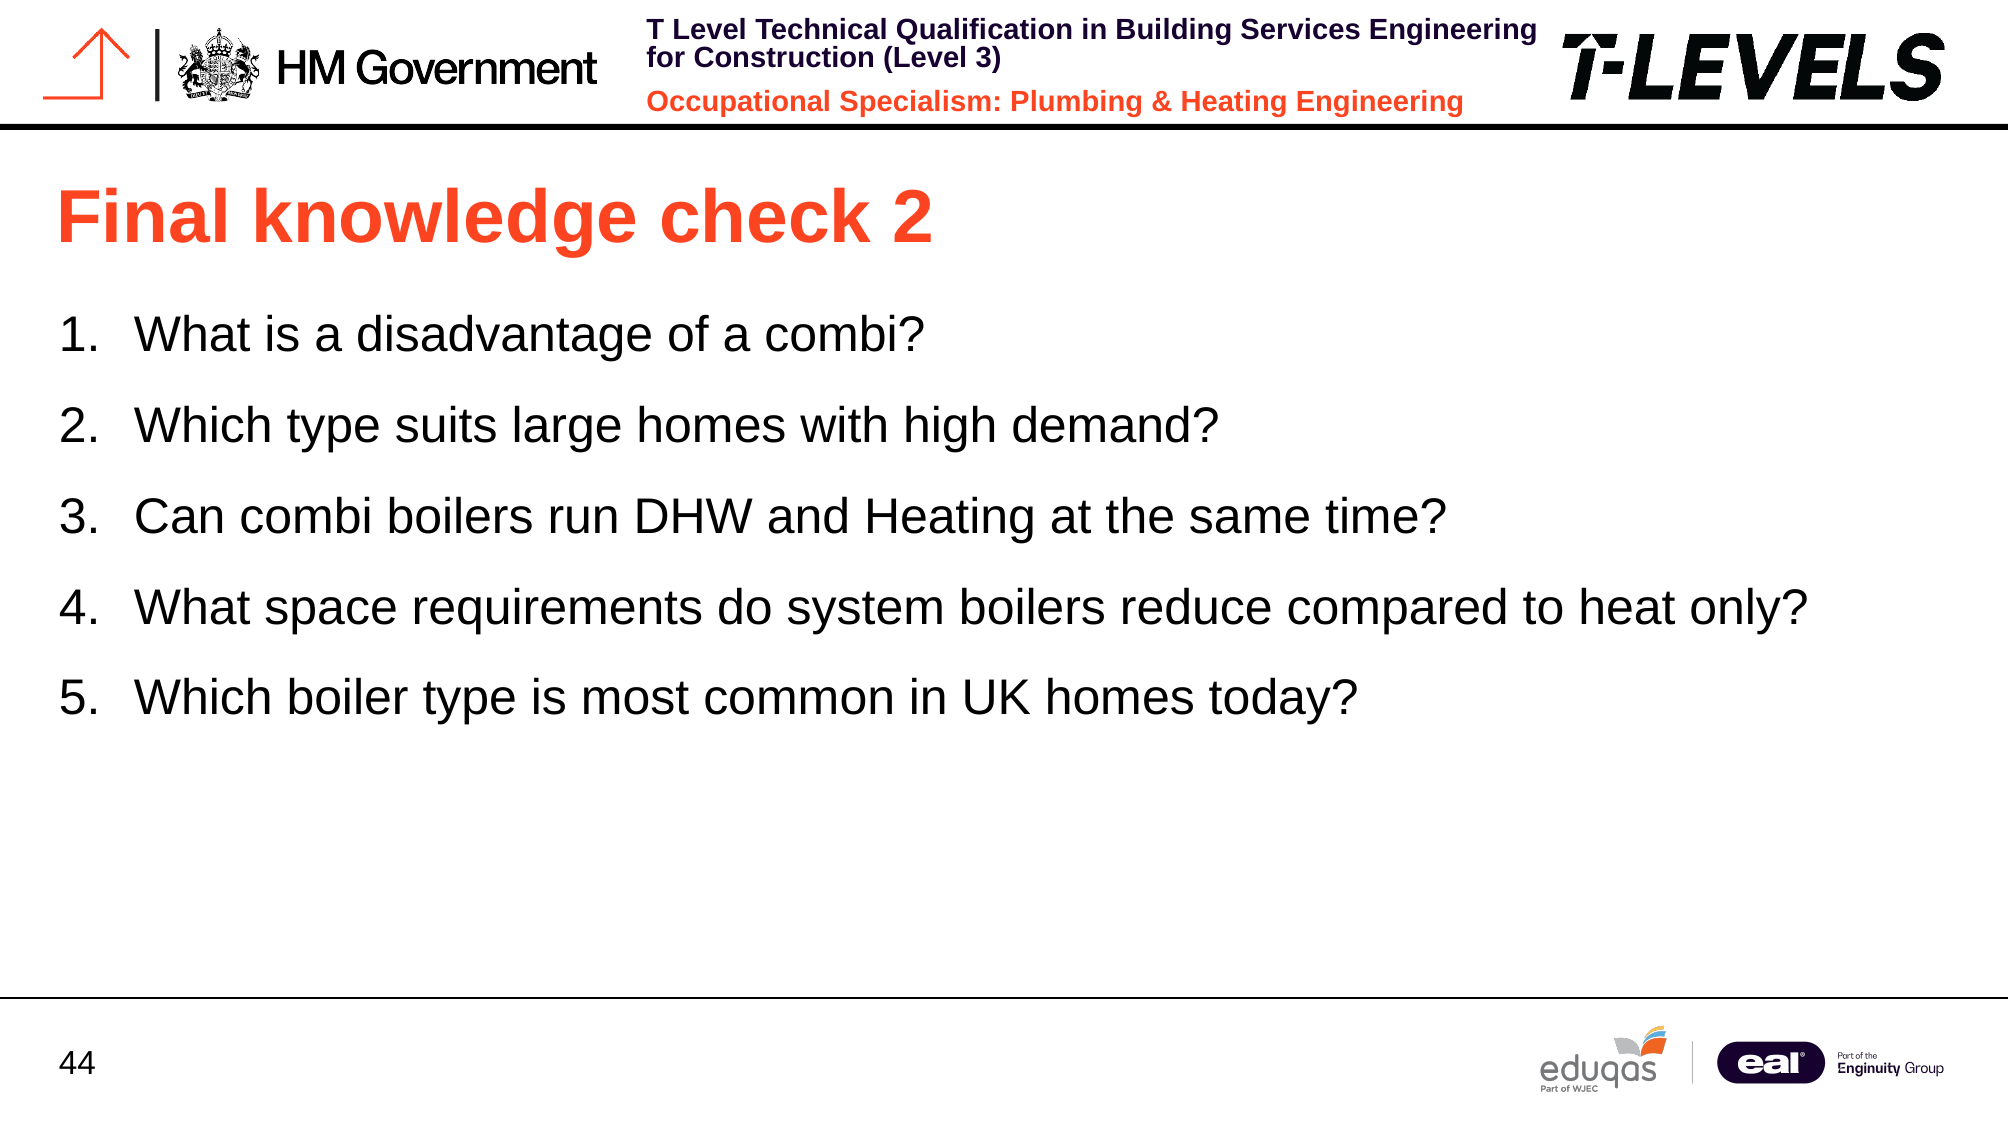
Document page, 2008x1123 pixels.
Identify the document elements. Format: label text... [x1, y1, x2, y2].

picture [155, 28, 597, 102]
title Final knowledge check 2 [41, 111, 1949, 314]
list What is a disadvantage of a combi? Which type suits large homes with high demand? Can combi boilers run DHW and Heating at the same time? What space requirements do system boilers reduce compared to heat only? Which boiler type is most common in UK homes today? [59, 295, 1949, 975]
picture [1543, 25, 1964, 108]
picture [38, 27, 136, 100]
picture [1535, 1021, 1949, 1097]
